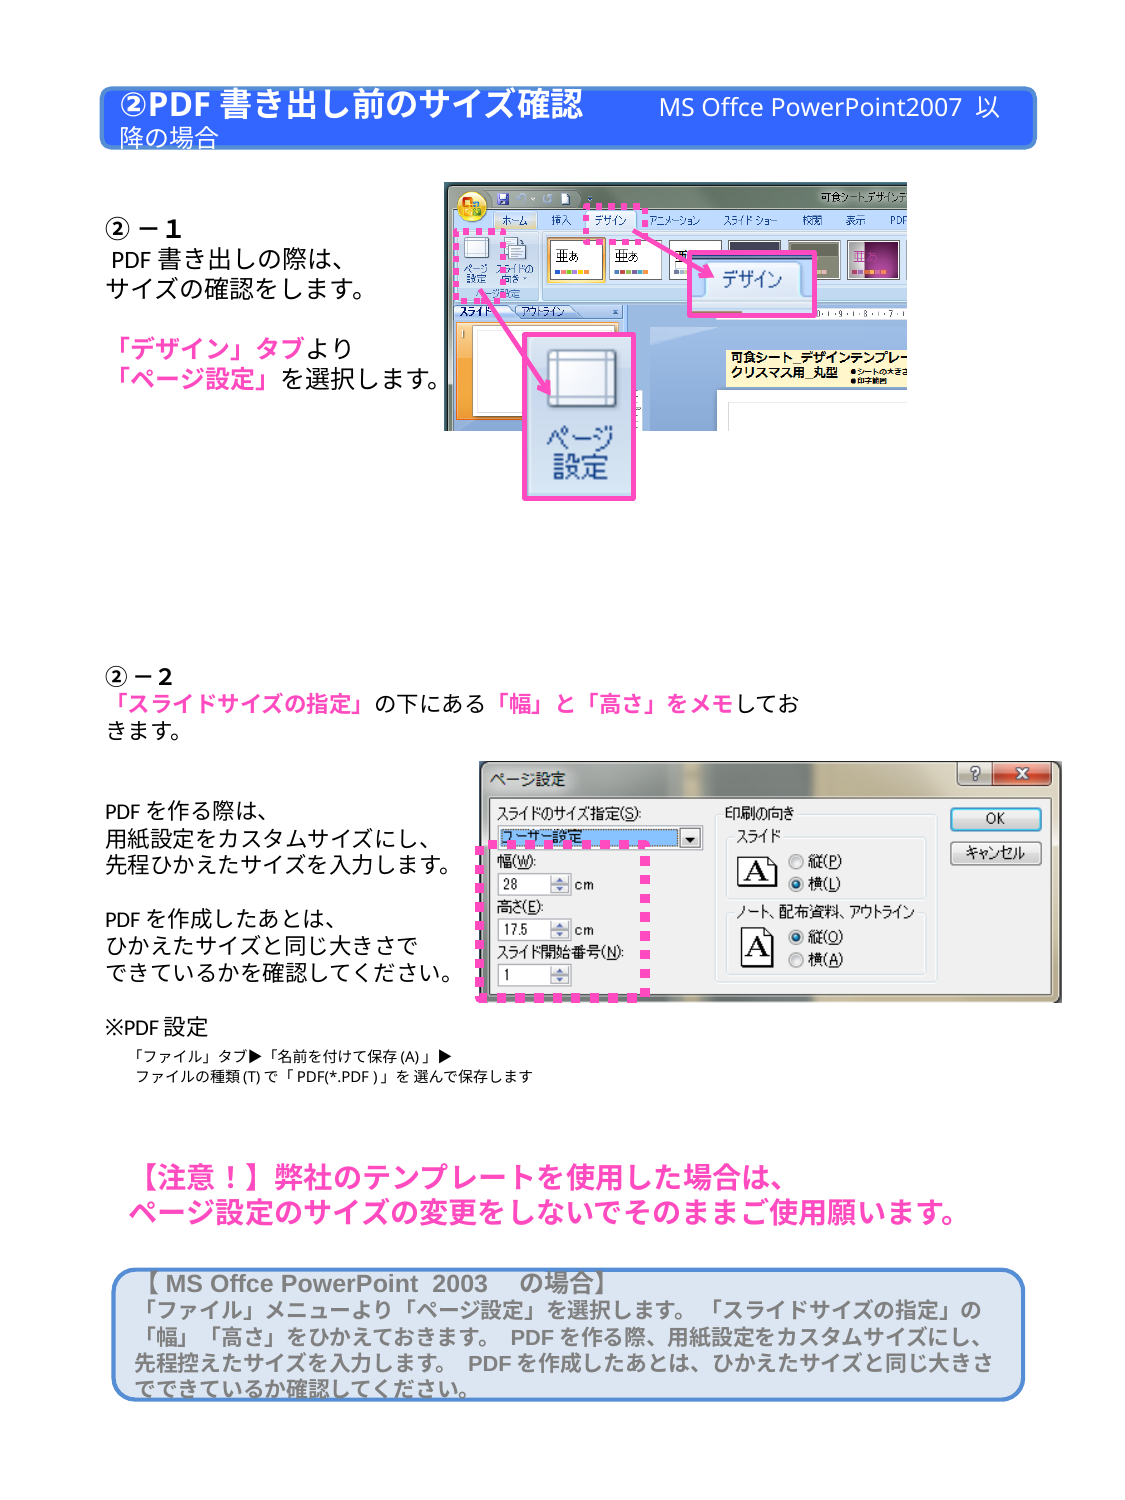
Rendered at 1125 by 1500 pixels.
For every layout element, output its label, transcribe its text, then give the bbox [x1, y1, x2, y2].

picture [479, 761, 1063, 1003]
text_box ②PDF書き出し前のサイズ確認 MS Offce PowerPoint2007 以降の場合 [99, 86, 1038, 150]
picture [444, 182, 907, 497]
text_box 【MS Offce PowerPoint 2003 の場合】 「ファイル」メニューより「ページ設定」を選択します。 「スライドサイズの指定」の「幅」「高さ」をひかえておきます。 PDFを作る際、用紙設定をカスタムサイズにし、先程控えたサイズを入力します。 PDFを作成したあとは、ひかえたサイズと同じ大きさでできているか確認してください。 [111, 1267, 1026, 1402]
text_box ②－１ PDF書き出しの際は、 サイズの確認をします。 「デザイン」タブより 「ページ設定」を選択します。 [90, 206, 521, 455]
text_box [632, 229, 715, 278]
text_box ②－２ 「スライドサイズの指定」の下にある「幅」と「高さ」をメモしておきます。 PDFを作る際は、 用紙設定をカスタムサイズにし、 先程ひかえたサイズを入力します。 PDFを作成したあとは、 ひかえたサイズと同じ大きさで できているかを確認してください。 ※PDF設定 「ファイル」タブ▶「名前を付けて保存(A)」▶ ファイルの種類(T)で「PDF(*.PDF )」を 選んで保存します [90, 655, 835, 1093]
text_box 【注意！】弊社のテンプレートを使用した場合は、 ページ設定のサイズの変更をしないでそのままご使用願います。 [113, 1151, 1024, 1281]
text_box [479, 288, 551, 396]
